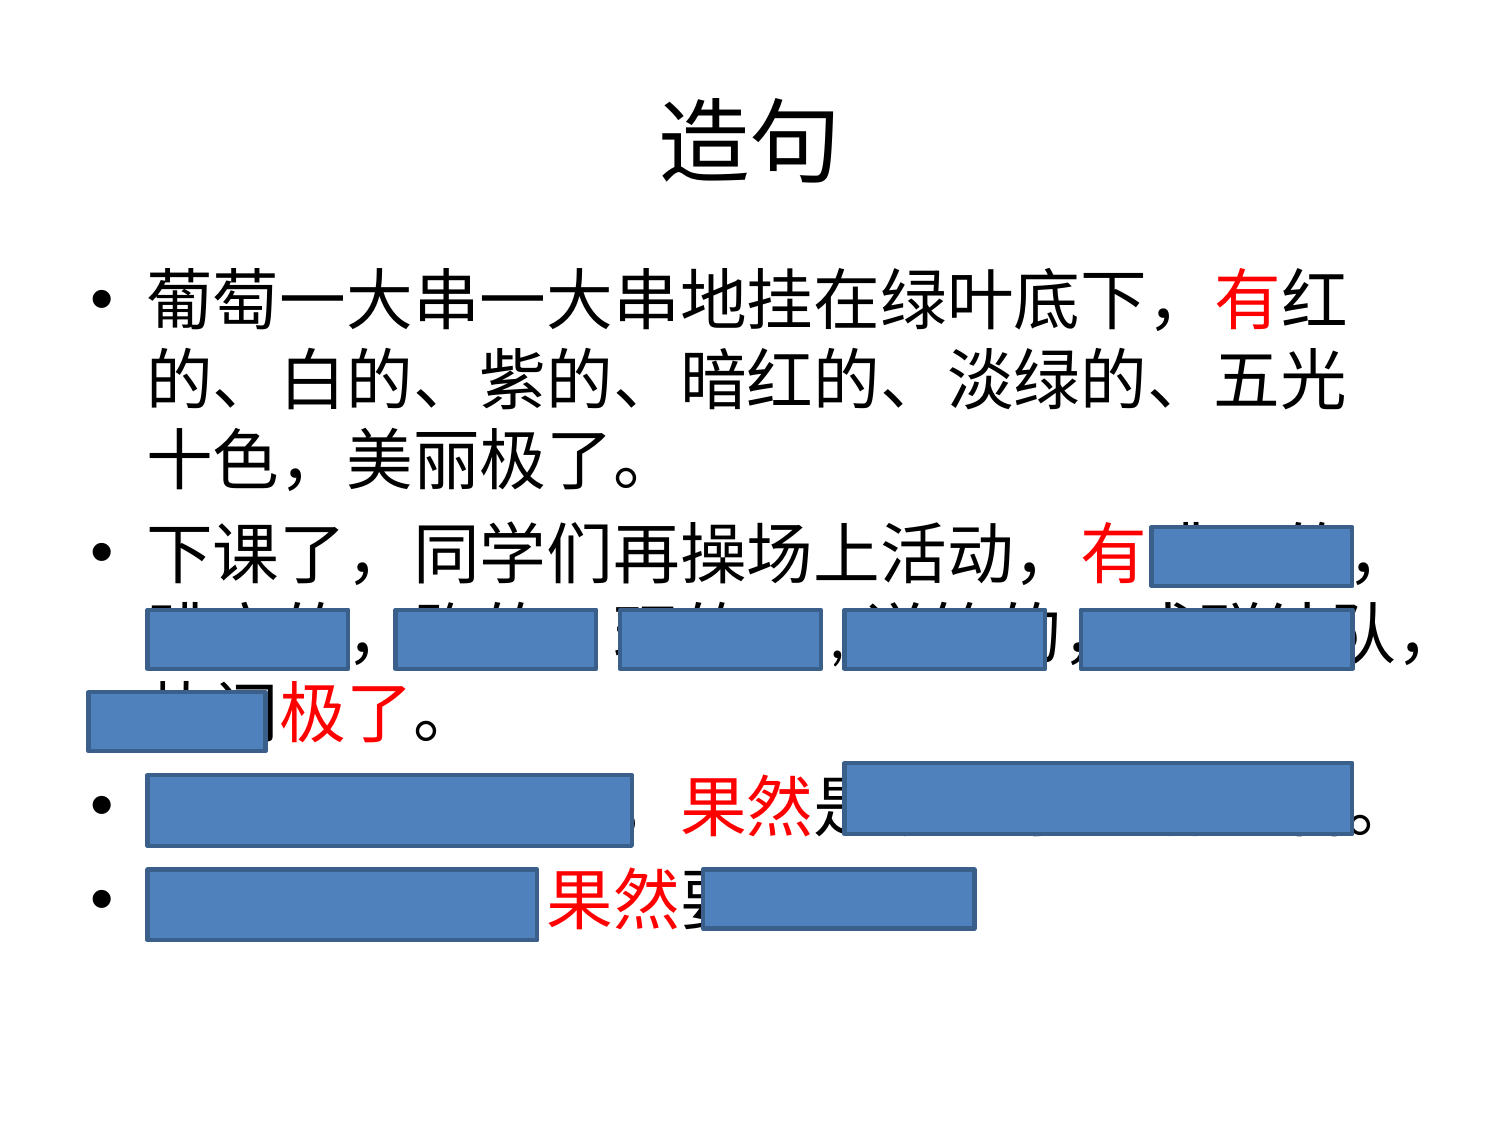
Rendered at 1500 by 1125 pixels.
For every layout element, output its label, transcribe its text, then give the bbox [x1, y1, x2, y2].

text_box [145, 773, 634, 848]
text_box [393, 608, 598, 671]
text_box [1079, 608, 1355, 671]
text_box [842, 761, 1354, 836]
text_box [145, 608, 350, 671]
list 葡萄一大串一大串地挂在绿叶底下，有红的、白的、紫的、暗红的、淡绿的、五光十色，美丽极了。 下课了，同学们再操场上活动，有跳远的，跳高的，跑的，玩的，,说笑的，成群结队，热闹极了。 他平时学习认真，果然是班上学习前三名。 天上云很多，果然要下雨了。 [75, 250, 1425, 994]
title 造句 [75, 45, 1425, 233]
text_box [145, 867, 539, 942]
text_box [618, 608, 823, 671]
text_box [842, 608, 1047, 671]
text_box [1149, 525, 1354, 588]
text_box [701, 867, 977, 931]
text_box [86, 690, 268, 753]
